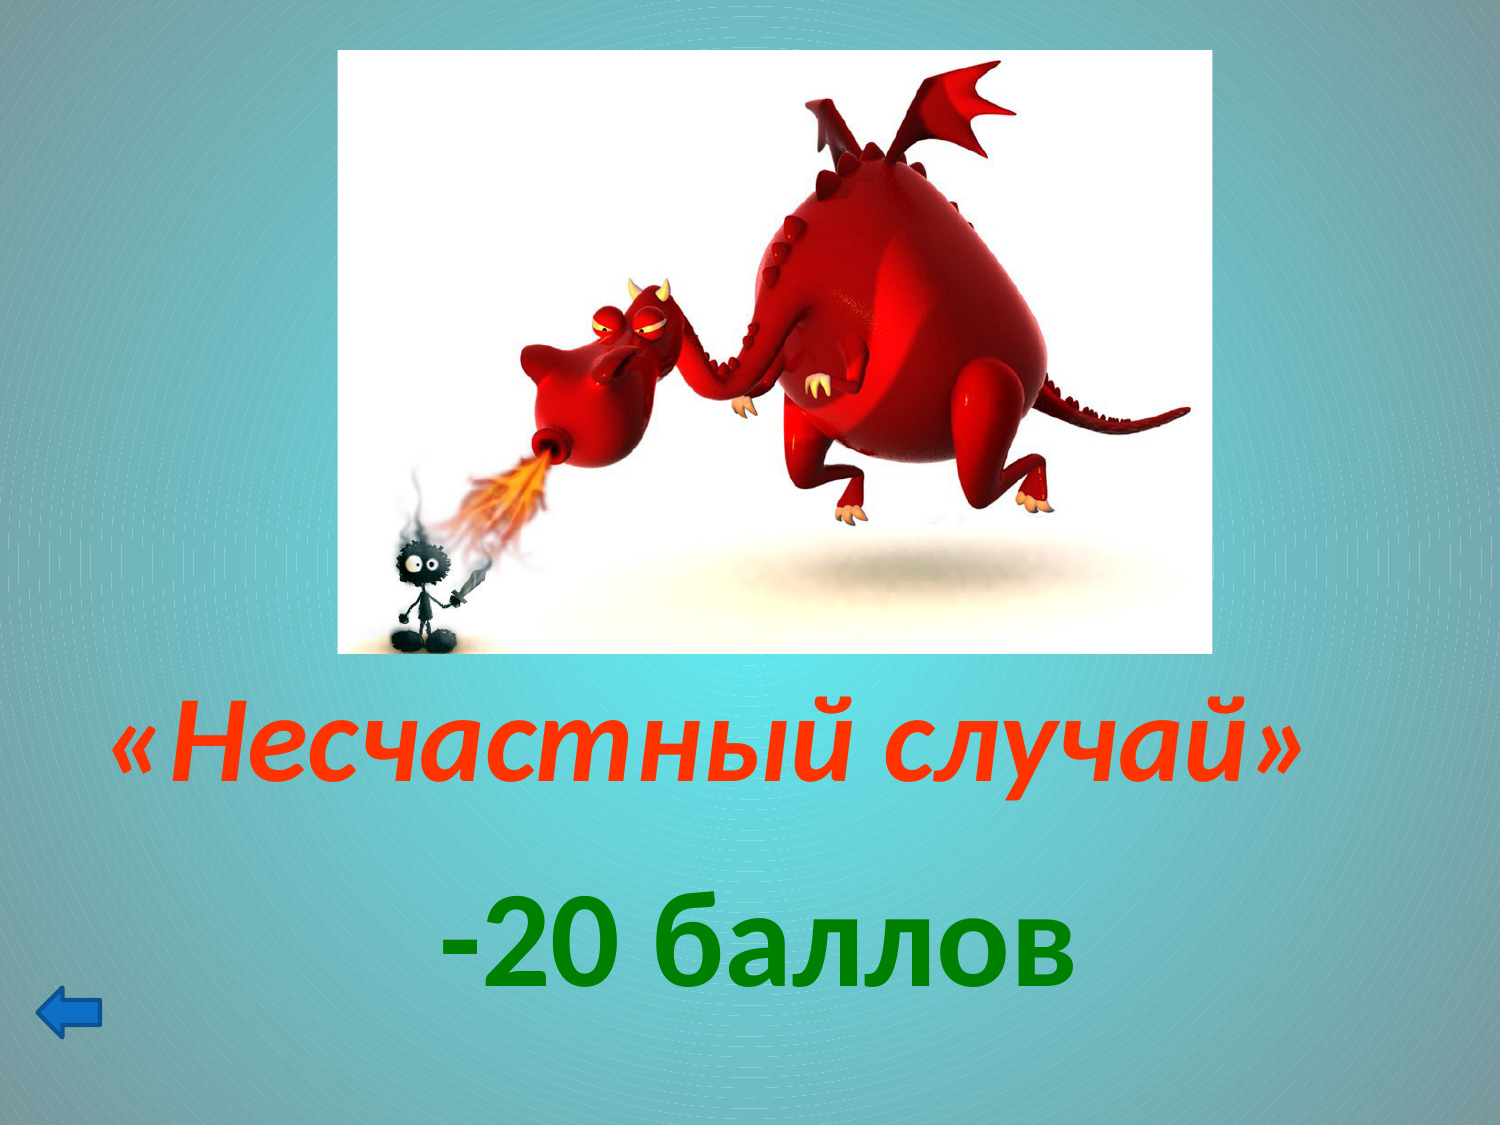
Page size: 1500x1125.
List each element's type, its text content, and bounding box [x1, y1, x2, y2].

picture [337, 49, 1213, 655]
list «Несчастный случай» [87, 650, 1438, 938]
title -20 баллов [375, 837, 1113, 1025]
text_box [35, 985, 103, 1040]
